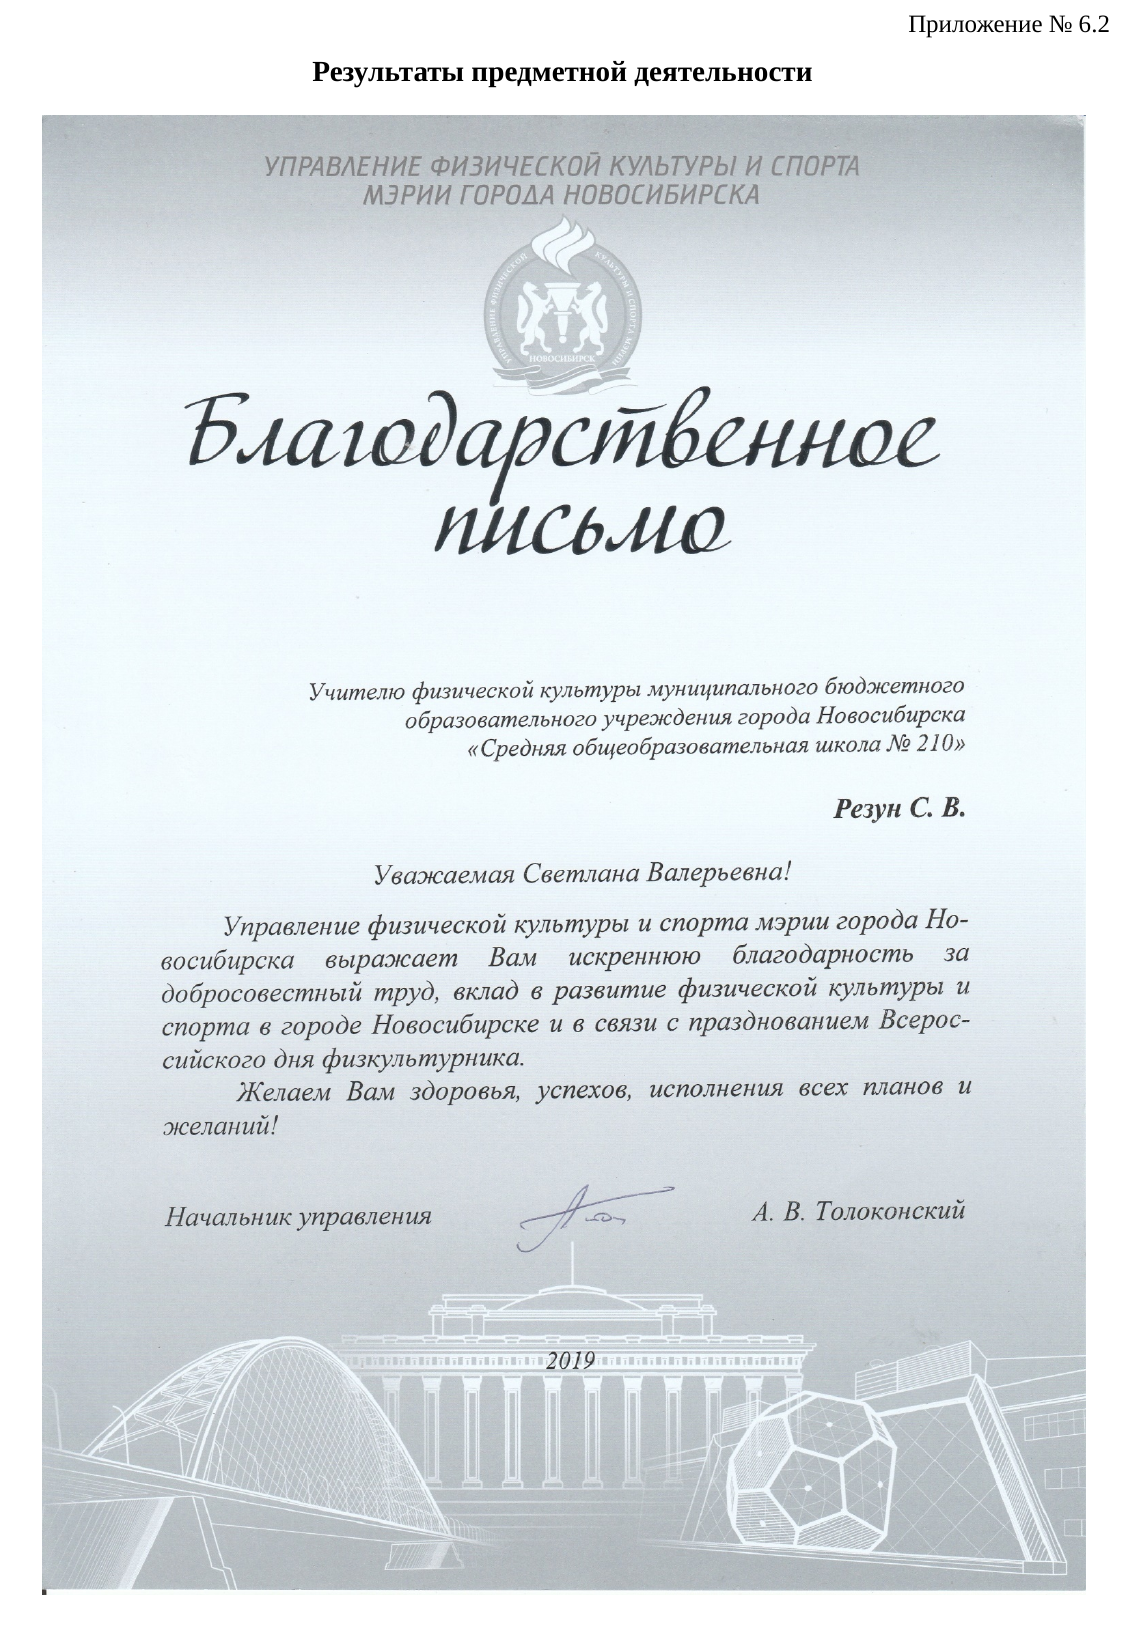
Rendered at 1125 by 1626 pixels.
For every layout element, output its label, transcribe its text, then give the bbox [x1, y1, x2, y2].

text_box Приложение № 6.2 [614, 0, 1125, 45]
text_box Результаты предметной деятельности [0, 45, 1125, 96]
picture [42, 115, 1086, 1596]
